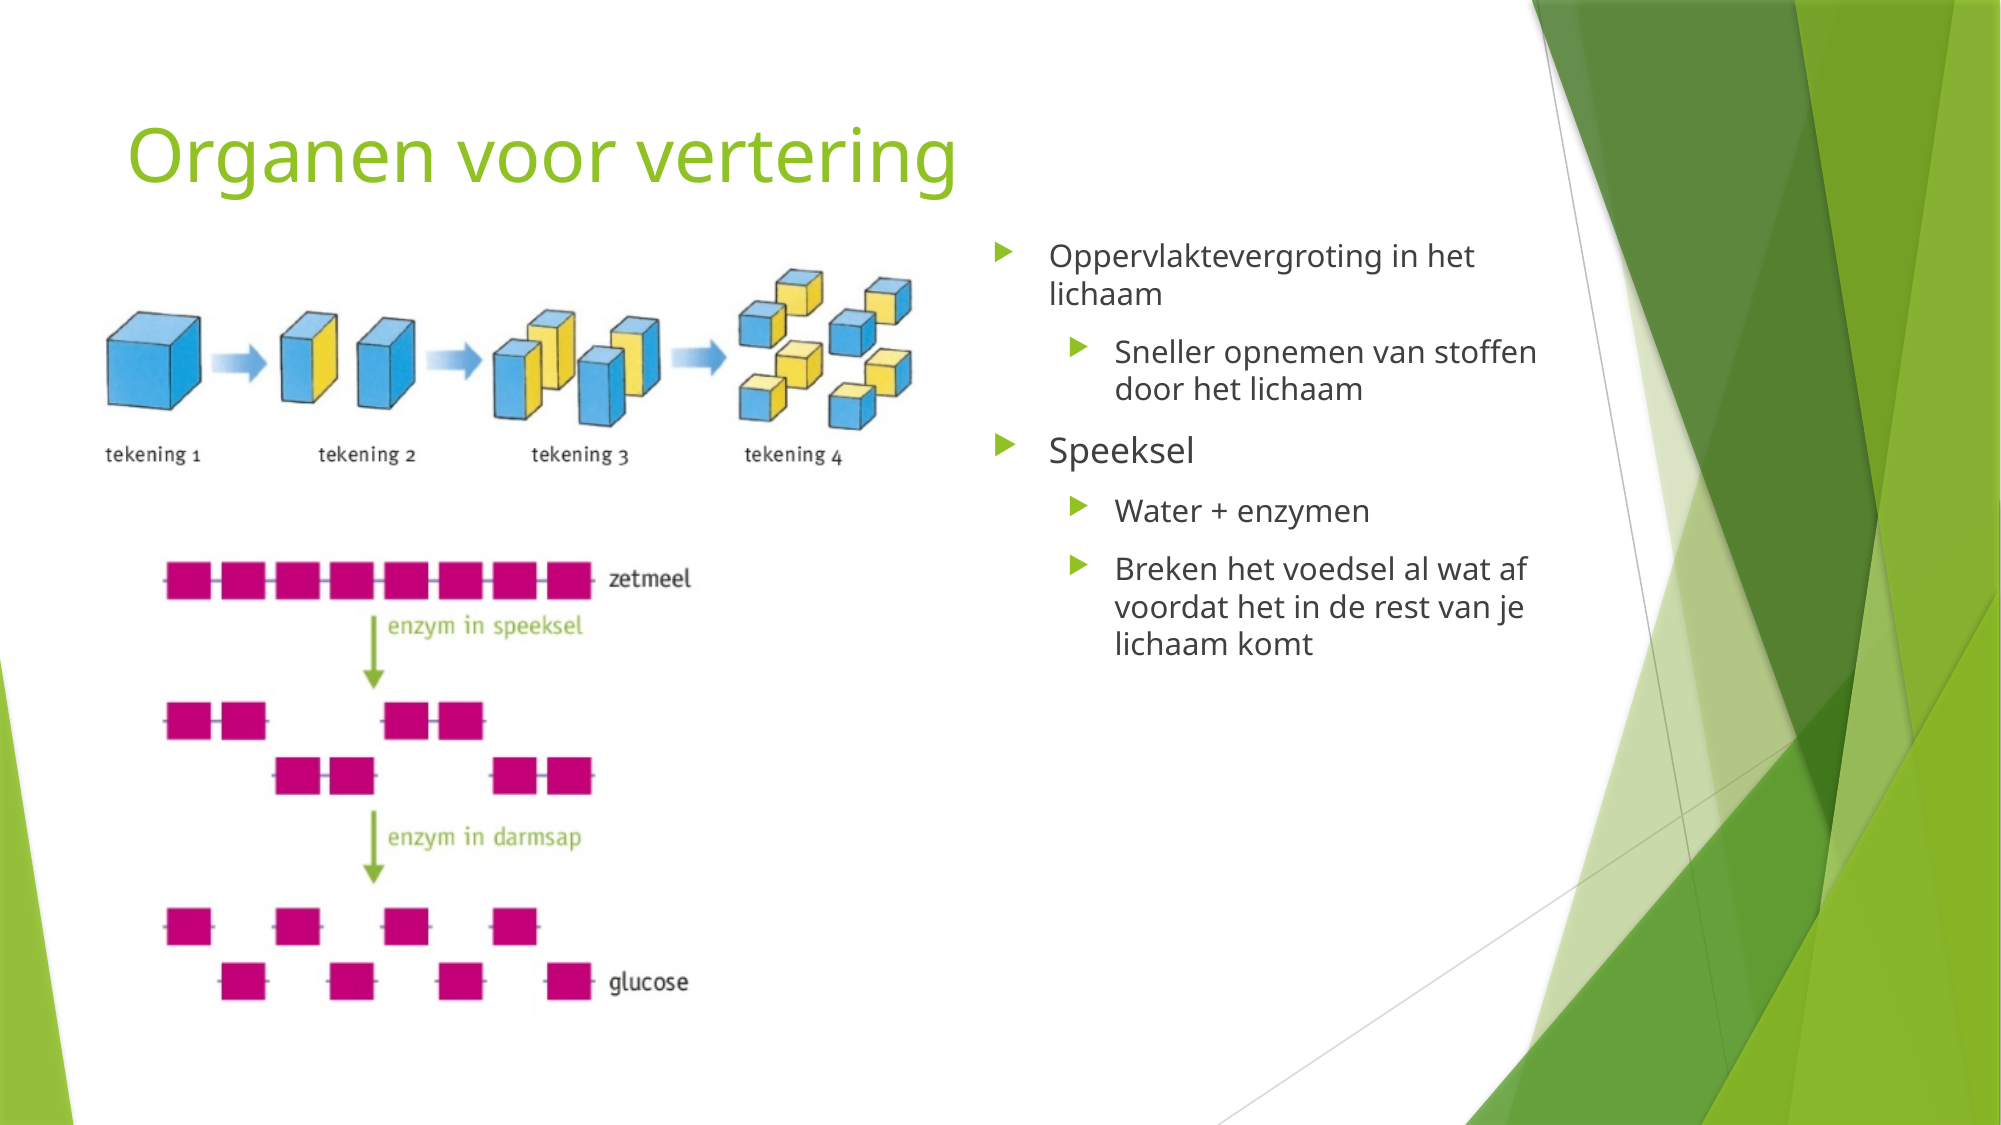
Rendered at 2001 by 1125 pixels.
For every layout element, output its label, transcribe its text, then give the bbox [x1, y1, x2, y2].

list Oppervlaktevergroting in het lichaam Sneller opnemen van stoffen door het lichaam Speeksel Water + enzymen Breken het voedsel al wat af voordat het in de rest van je lichaam komt [977, 228, 1566, 1080]
picture [150, 547, 719, 1026]
title Organen voor vertering [111, 99, 1522, 317]
picture [80, 228, 948, 481]
